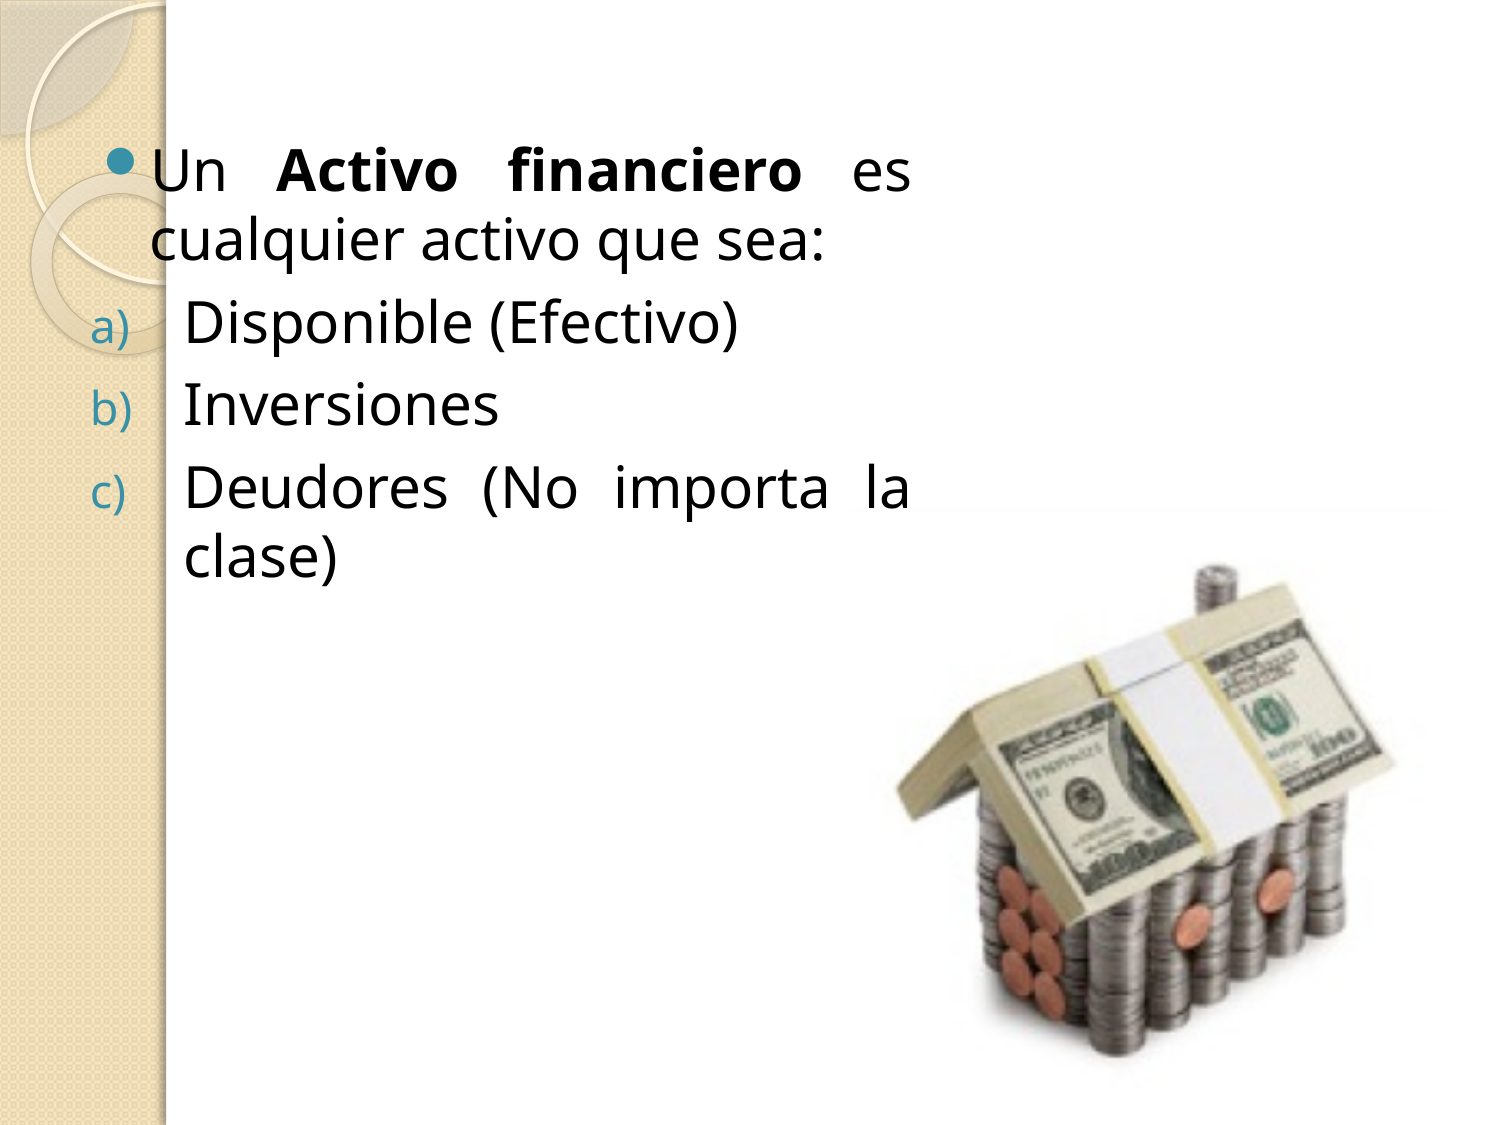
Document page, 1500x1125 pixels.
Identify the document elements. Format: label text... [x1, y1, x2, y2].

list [844, 506, 1448, 1120]
list Un Activo financiero es cualquier activo que sea: Disponible (Efectivo) Inversiones Deudores (No importa la clase) [75, 125, 928, 622]
